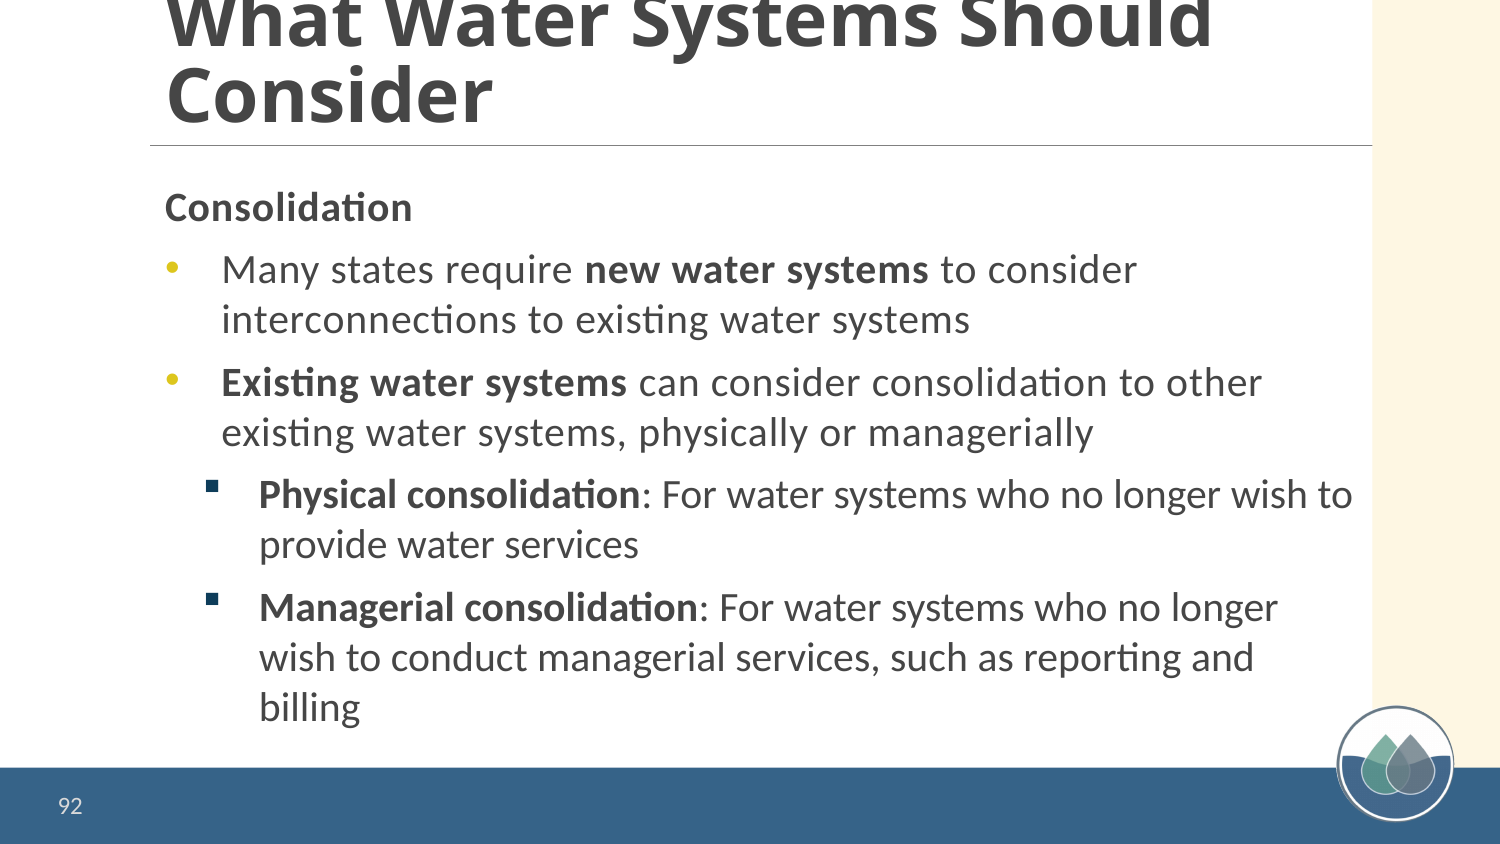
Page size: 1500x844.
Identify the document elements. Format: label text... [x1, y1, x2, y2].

title What Water Systems Should Consider [150, 21, 1373, 146]
list Consolidation Many states require new water systems to consider interconnections to existing water systems Existing water systems can consider consolidation to other existing water systems, physically or managerially Physical consolidation: For water systems who no longer wish to provide water services Managerial consolidation: For water systems who no longer wish to conduct managerial services, such as reporting and billing [150, 171, 1373, 760]
slide_number 92 [16, 782, 124, 828]
